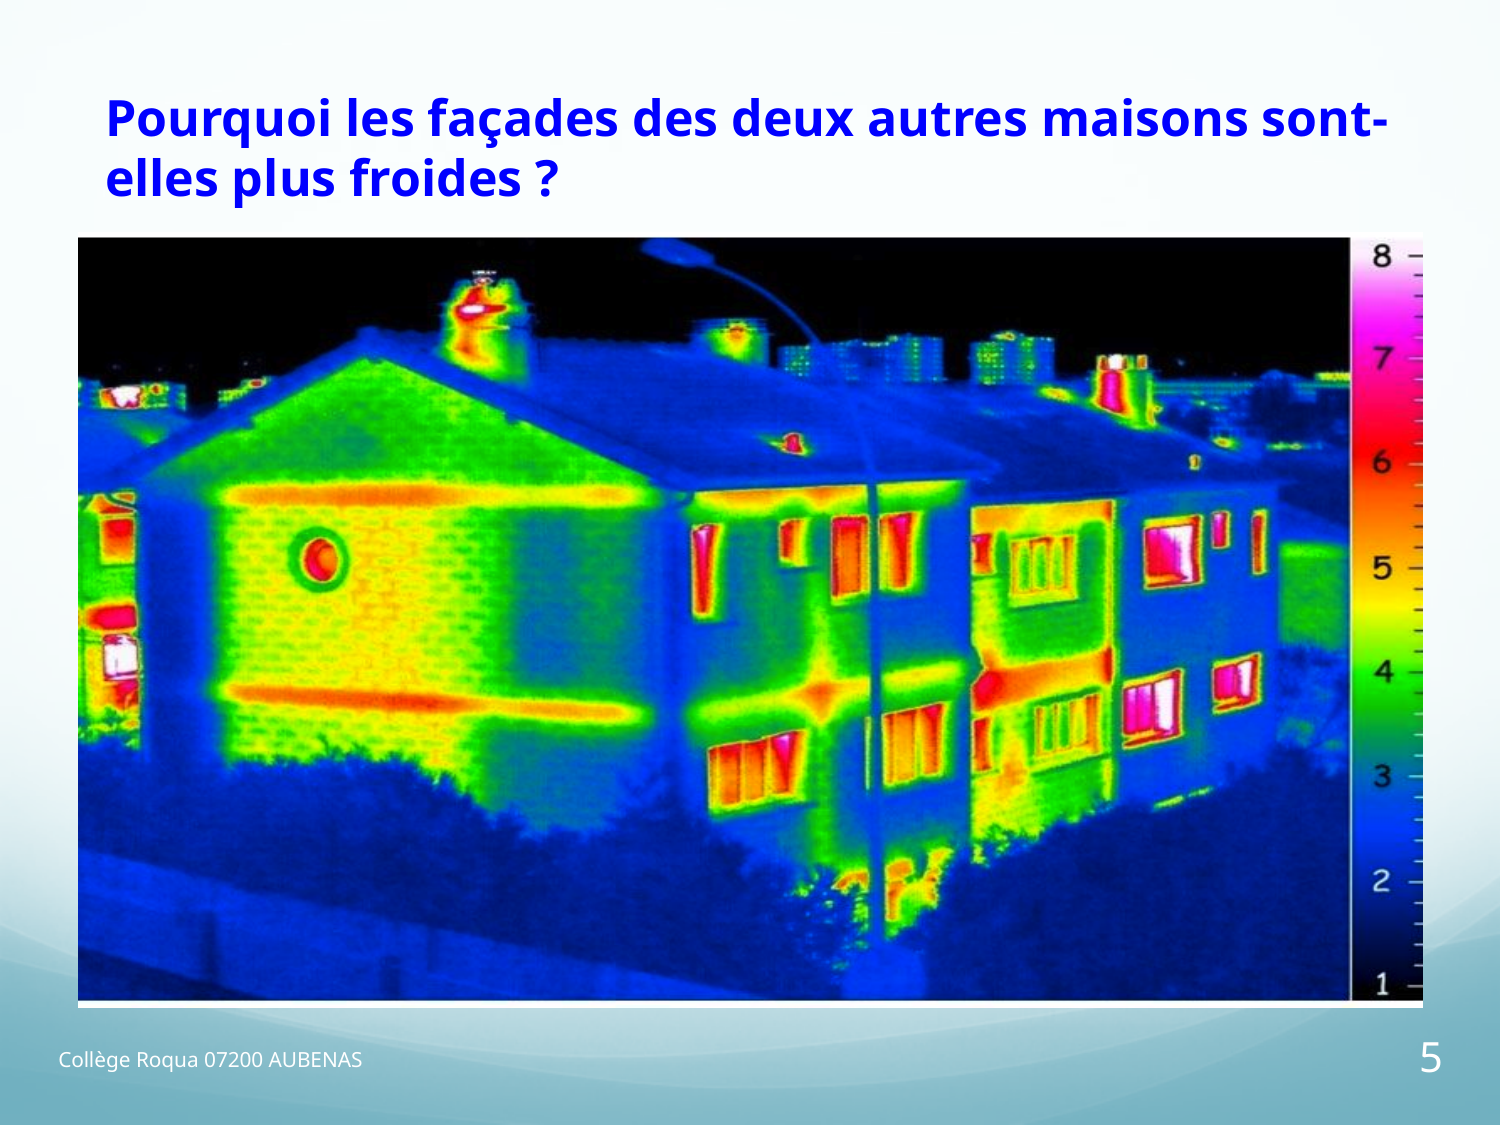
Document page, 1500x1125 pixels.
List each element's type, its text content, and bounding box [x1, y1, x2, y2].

picture [77, 231, 1424, 1008]
slide_number 5 [1295, 1029, 1459, 1090]
text_box Pourquoi les façades des deux autres maisons sont-elles plus froides ? [90, 78, 1410, 228]
footer Collège Roqua 07200 AUBENAS [43, 1029, 838, 1090]
